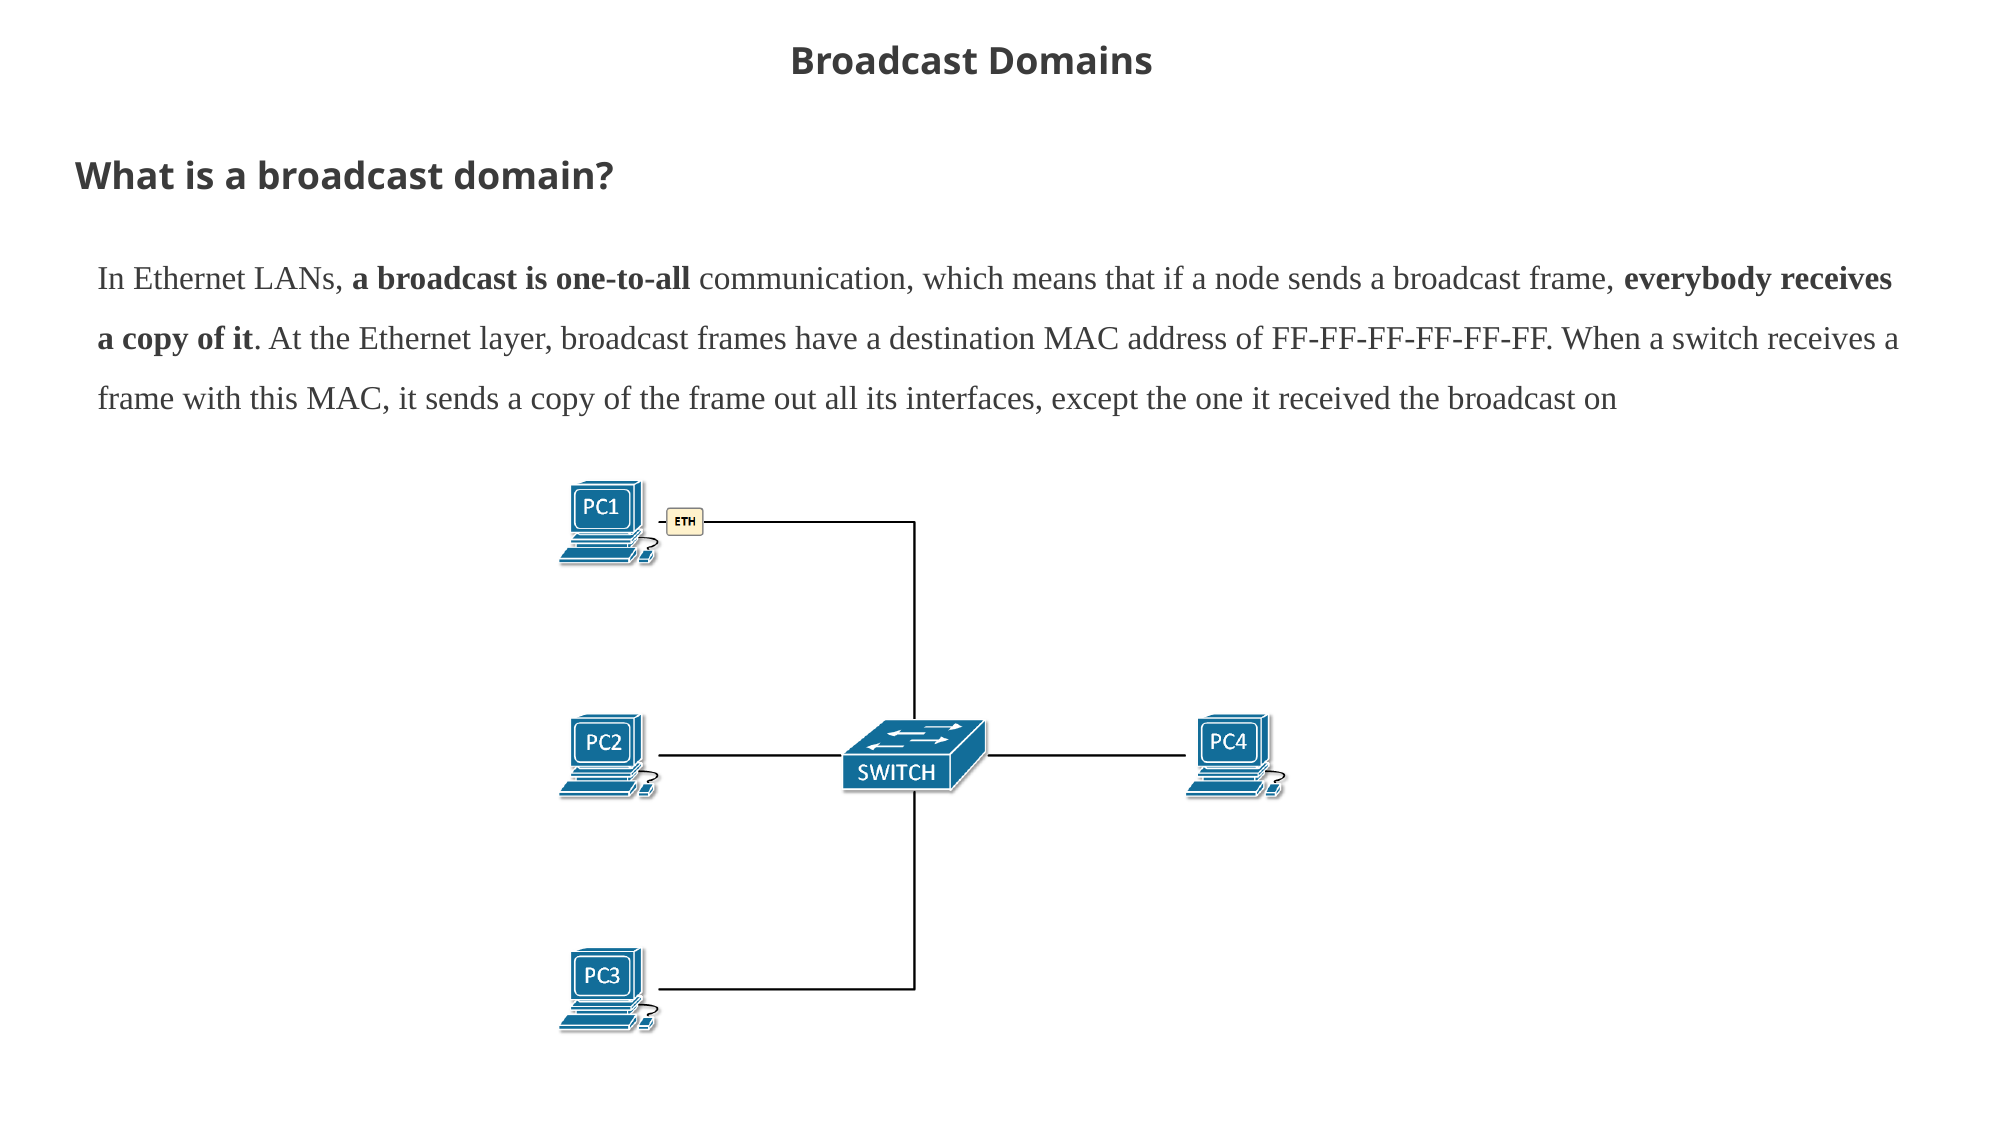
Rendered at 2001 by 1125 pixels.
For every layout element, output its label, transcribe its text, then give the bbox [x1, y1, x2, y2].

text_box What is a broadcast domain? [60, 144, 649, 205]
text_box In Ethernet LANs, a broadcast is one-to-all communication, which means that if a node sends a broadcast frame, everybody receives a copy of it. At the Ethernet layer, broadcast frames have a destination MAC address of FF-FF-FF-FF-FF-FF. When a switch receives a frame with this MAC, it sends a copy of the frame out all its interfaces, except the one it received the broadcast on [82, 229, 1918, 424]
picture [546, 471, 1298, 1043]
text_box Broadcast Domains [775, 29, 1213, 90]
